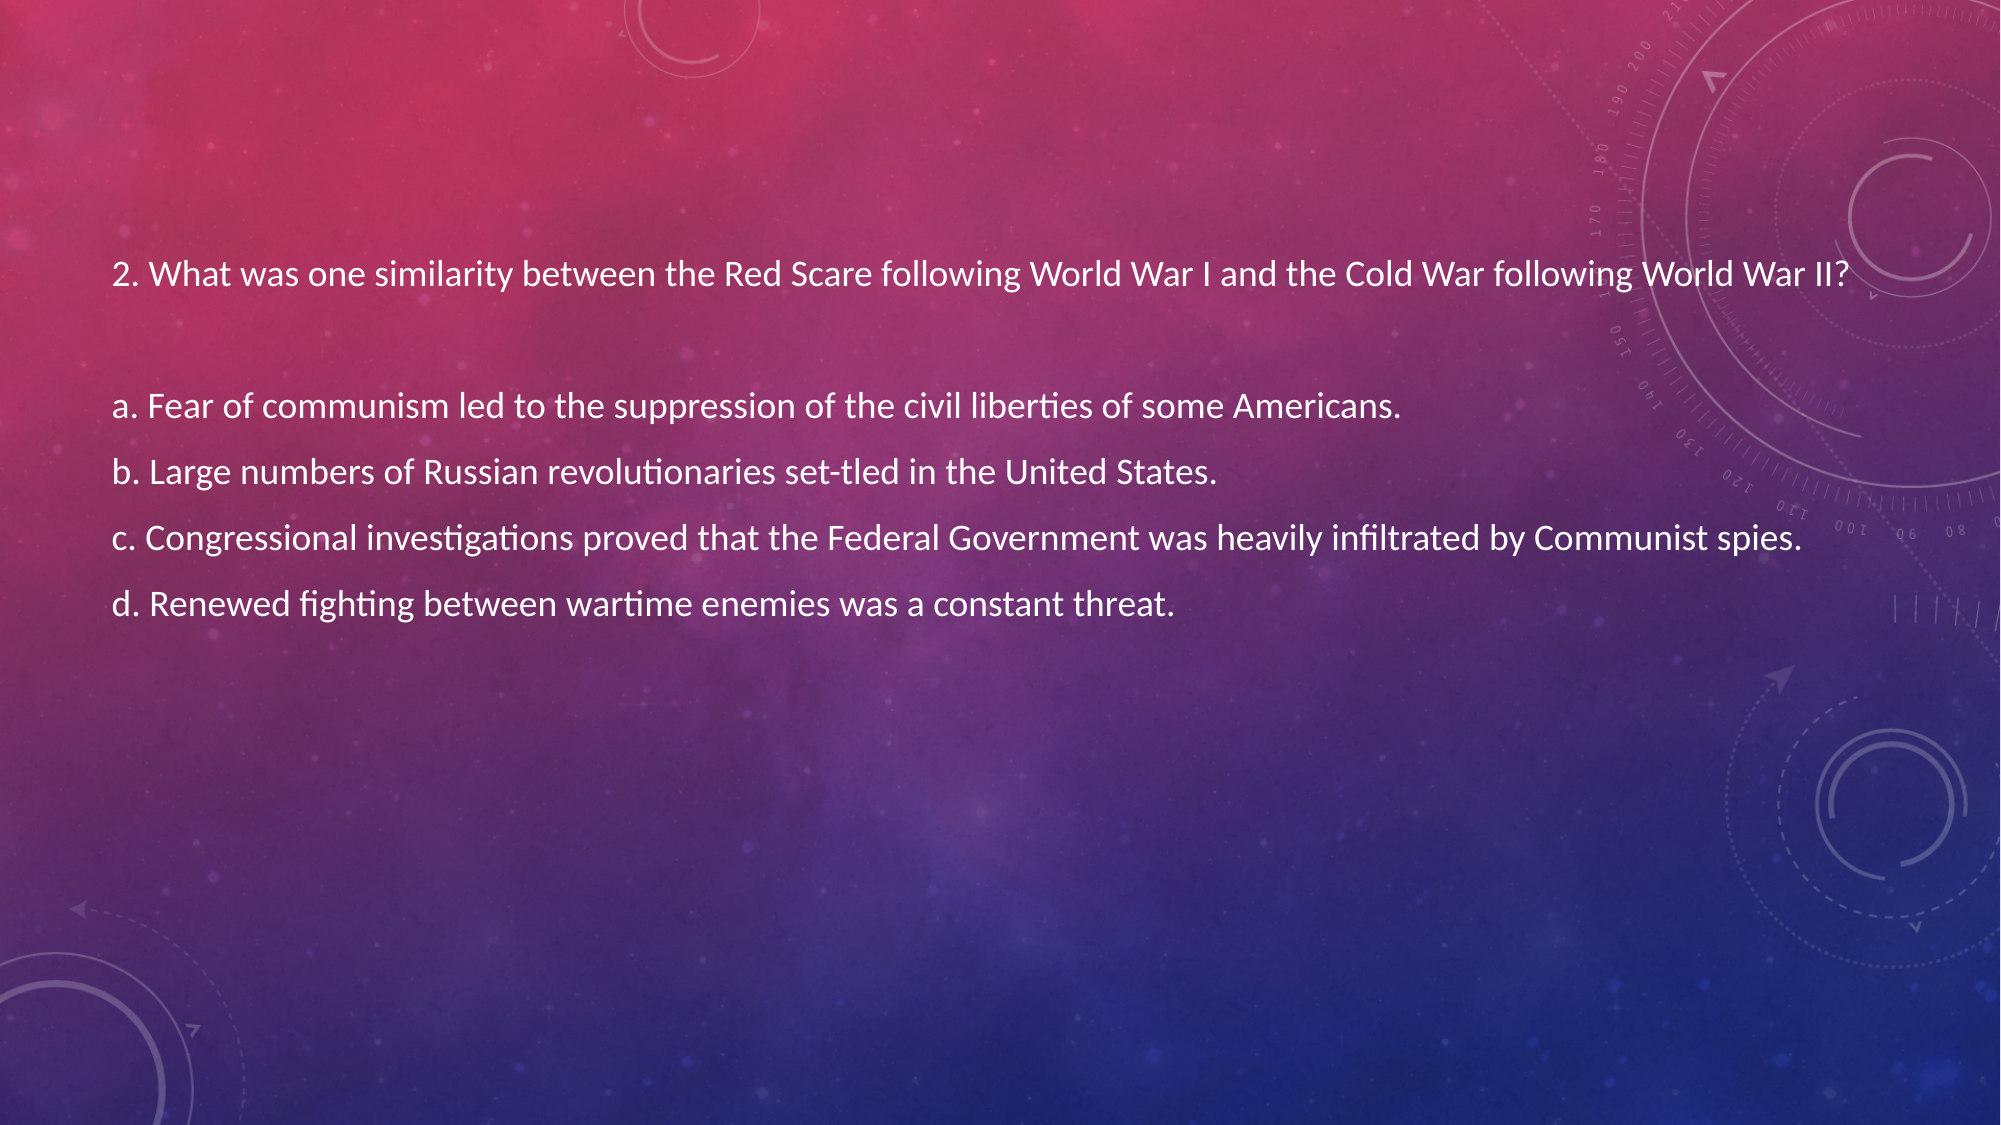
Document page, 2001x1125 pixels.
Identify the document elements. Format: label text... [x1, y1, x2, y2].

picture [0, 0, 2001, 1125]
list 2. What was one similarity between the Red Scare following World War I and the Cold War following World War II? a. Fear of communism led to the suppression of the civil liberties of some Americans. b. Large numbers of Russian revolutionaries set-tled in the United States. c. Congressional investigations proved that the Federal Government was heavily infiltrated by Communist spies. d. Renewed fighting between wartime enemies was a constant threat. [96, 40, 1923, 898]
